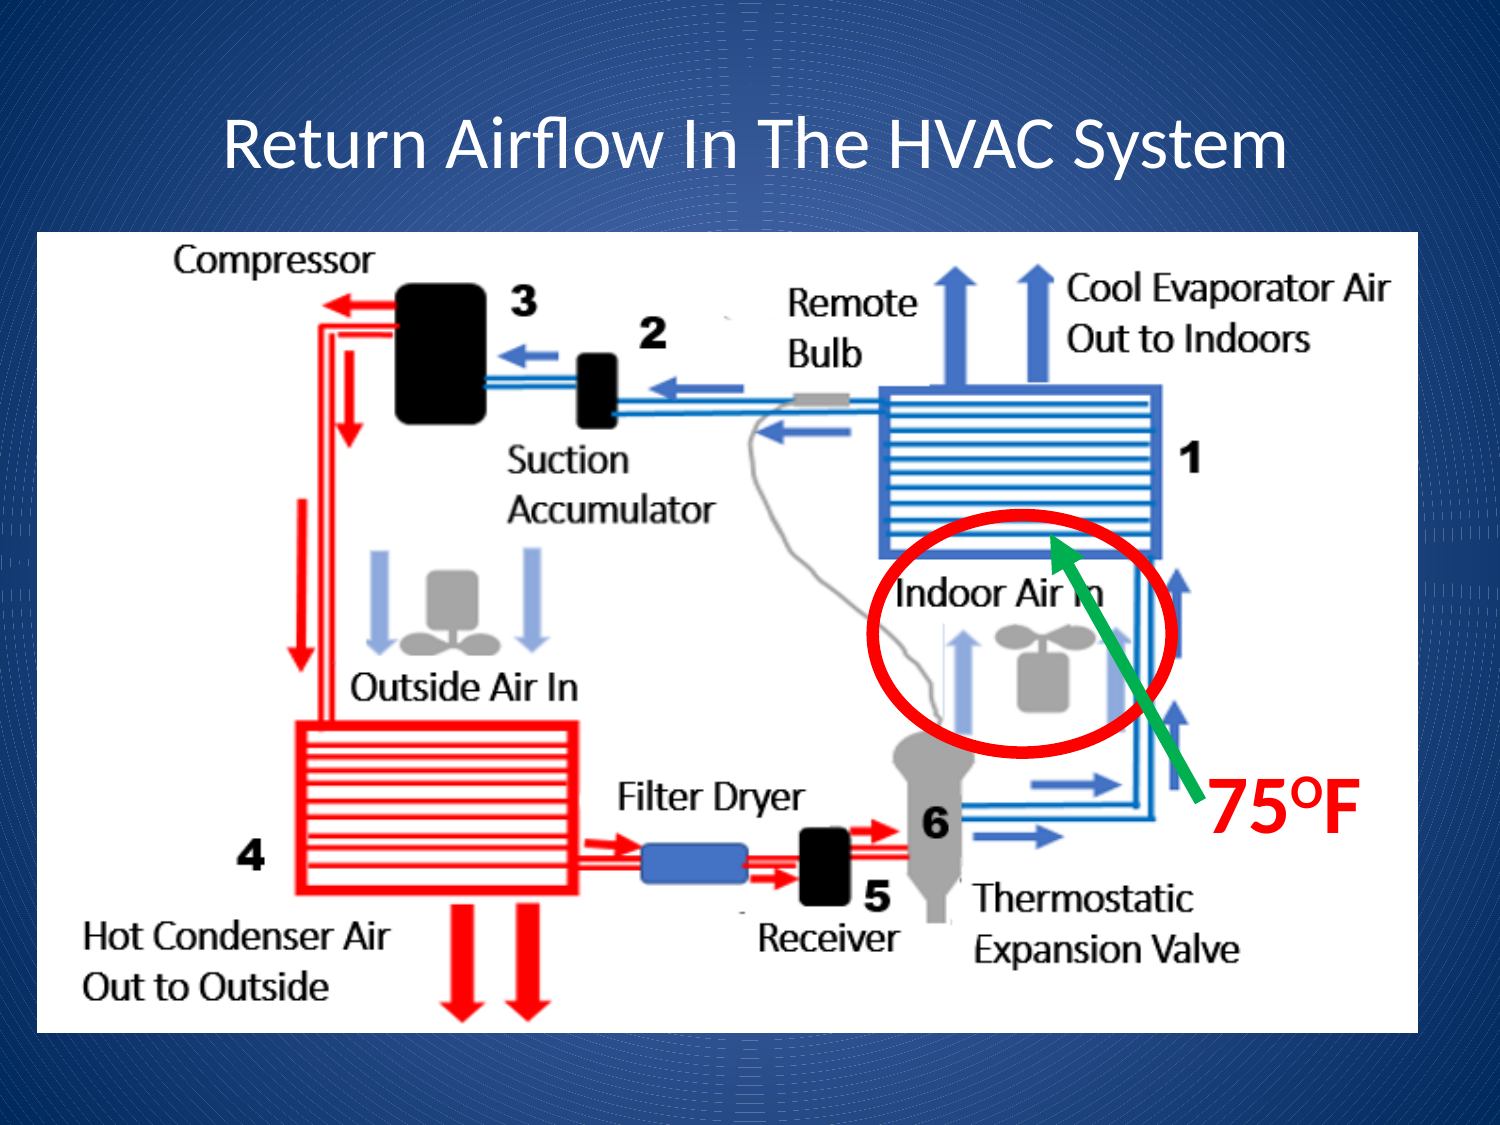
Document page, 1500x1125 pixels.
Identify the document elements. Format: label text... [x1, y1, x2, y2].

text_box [1049, 533, 1201, 802]
picture [37, 232, 1418, 1033]
title Return Airflow In The HVAC System [37, 45, 1475, 233]
